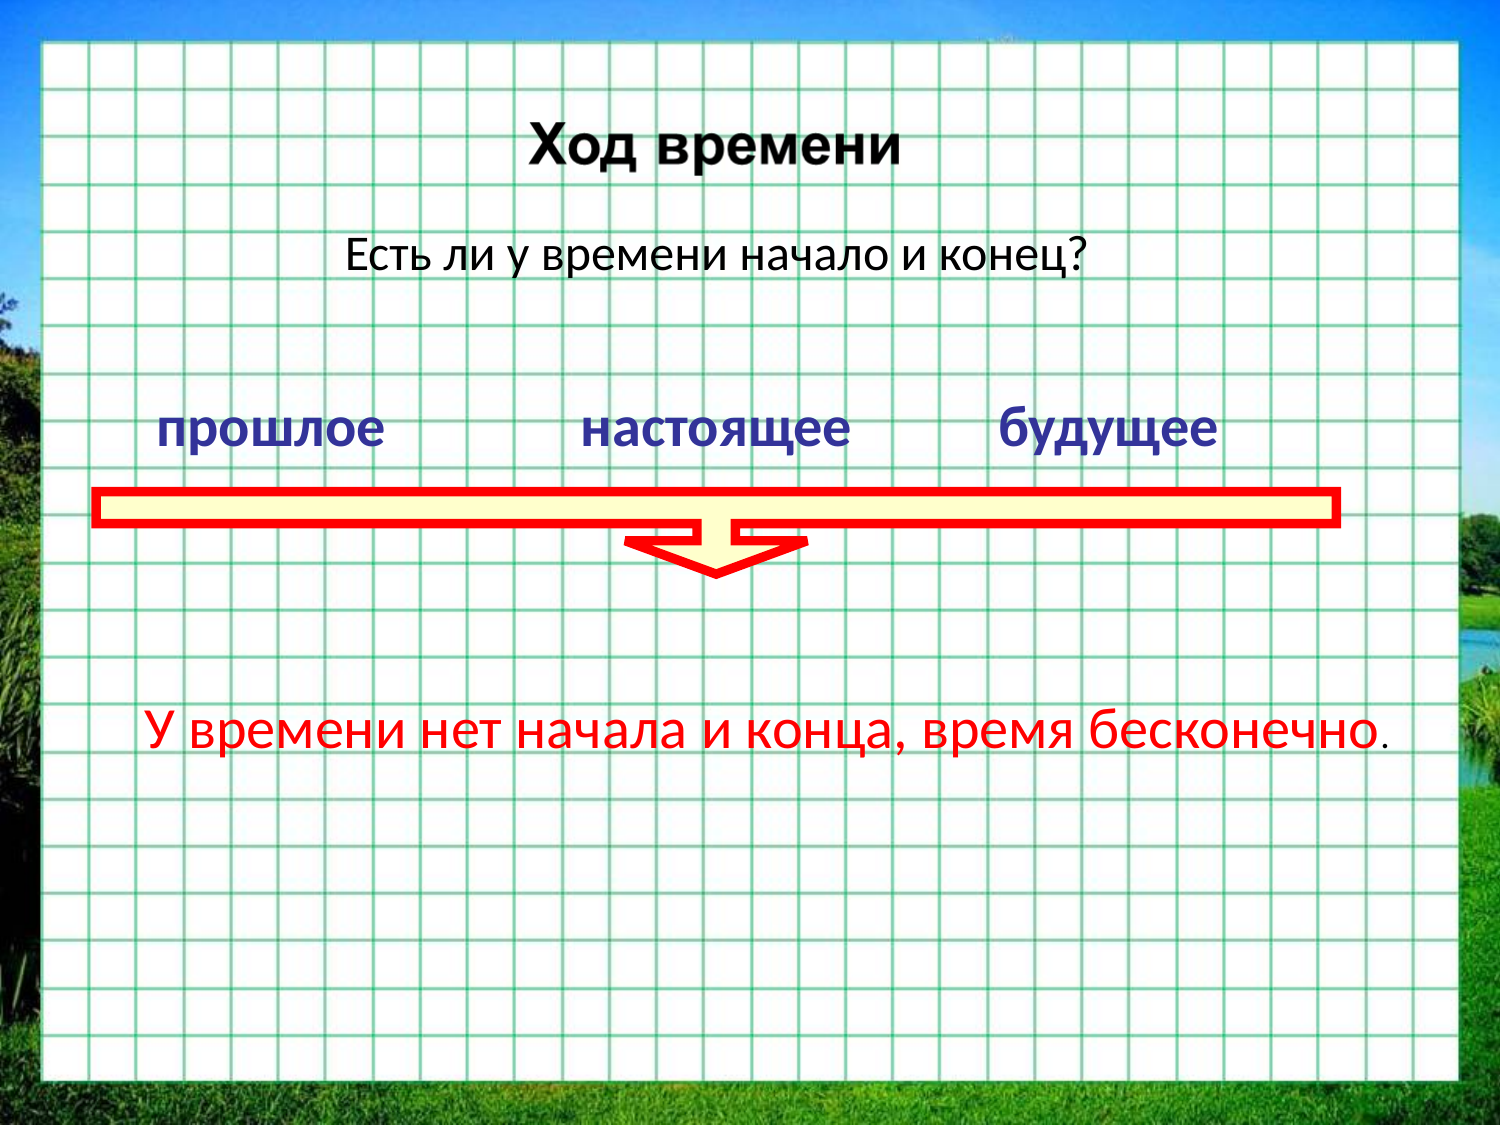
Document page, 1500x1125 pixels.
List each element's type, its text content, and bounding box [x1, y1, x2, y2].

text_box У времени нет начала и конца, время бесконечно. [129, 682, 1405, 768]
text_box настоящее [565, 380, 867, 466]
text_box Есть ли у времени начало и конец? [329, 212, 1105, 288]
text_box [96, 491, 1337, 575]
picture [0, 0, 1500, 1125]
text_box прошлое [141, 380, 401, 466]
text_box будущее [983, 380, 1234, 466]
